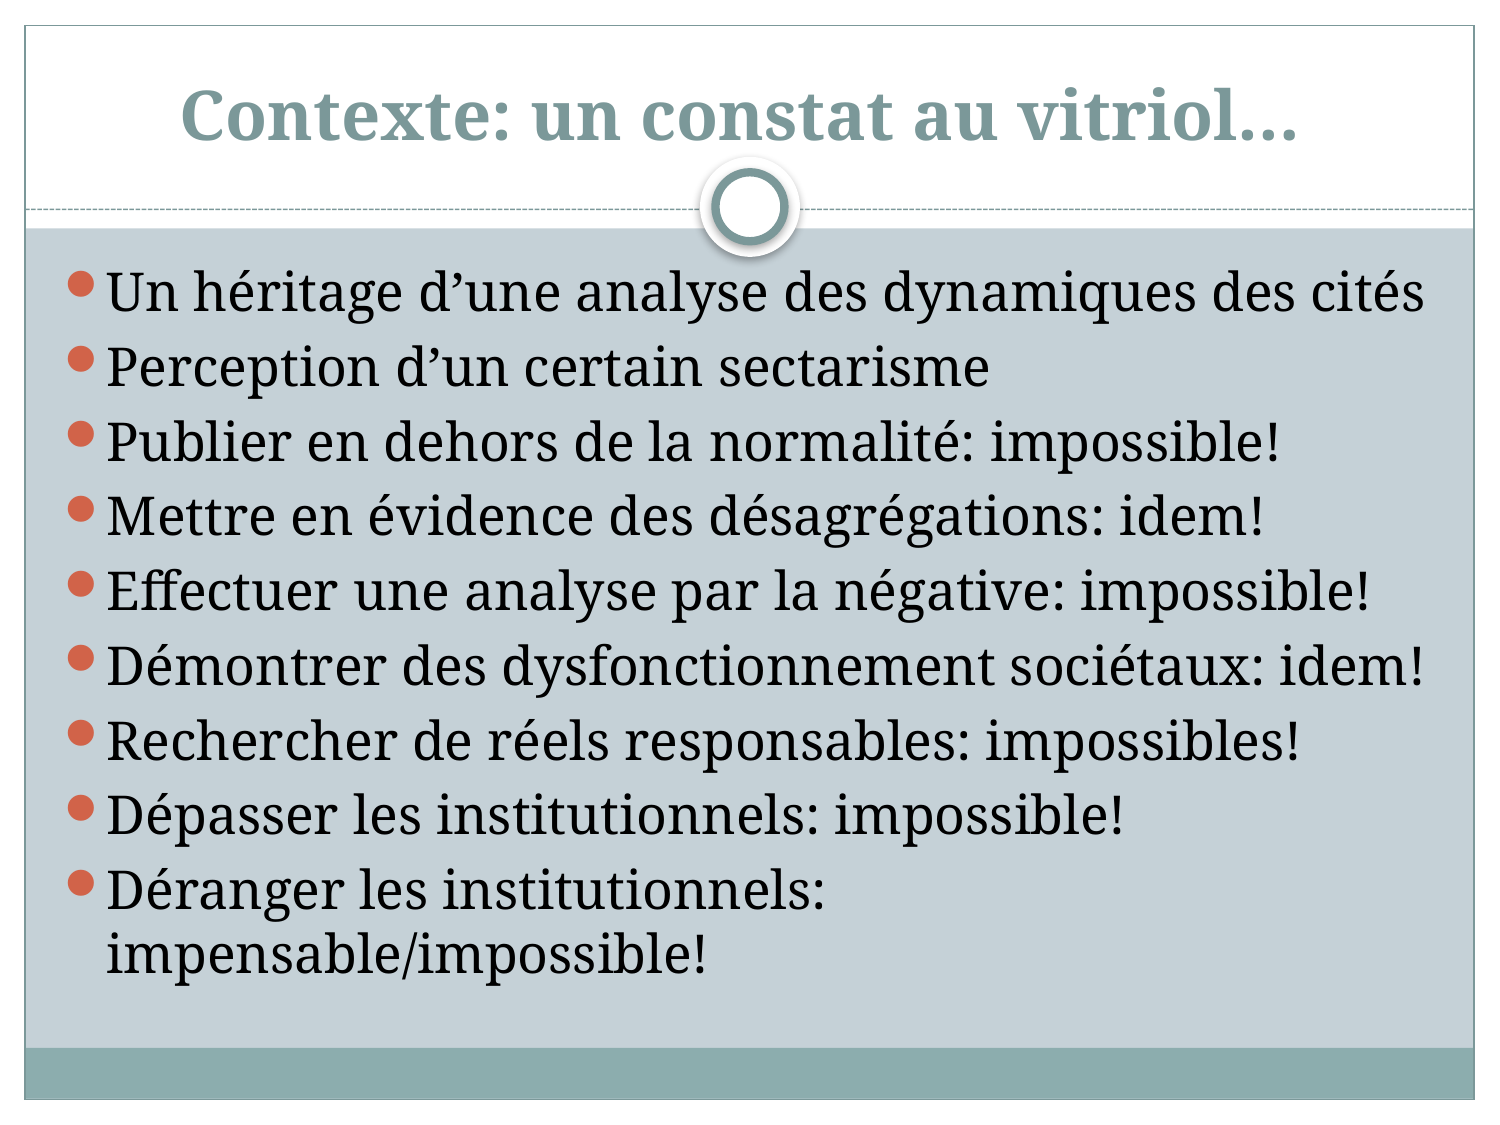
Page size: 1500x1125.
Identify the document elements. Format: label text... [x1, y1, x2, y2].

title Contexte: un constat au vitriol… [49, 37, 1450, 162]
list Un héritage d’une analyse des dynamiques des cités Perception d’un certain sectarisme Publier en dehors de la normalité: impossible! Mettre en évidence des désagrégations: idem! Effectuer une analyse par la négative: impossible! Démontrer des dysfonctionnement sociétaux: idem! Rechercher de réels responsables: impossibles! Dépasser les institutionnels: impossible! Déranger les institutionnels: impensable/impossible! [49, 250, 1445, 1001]
